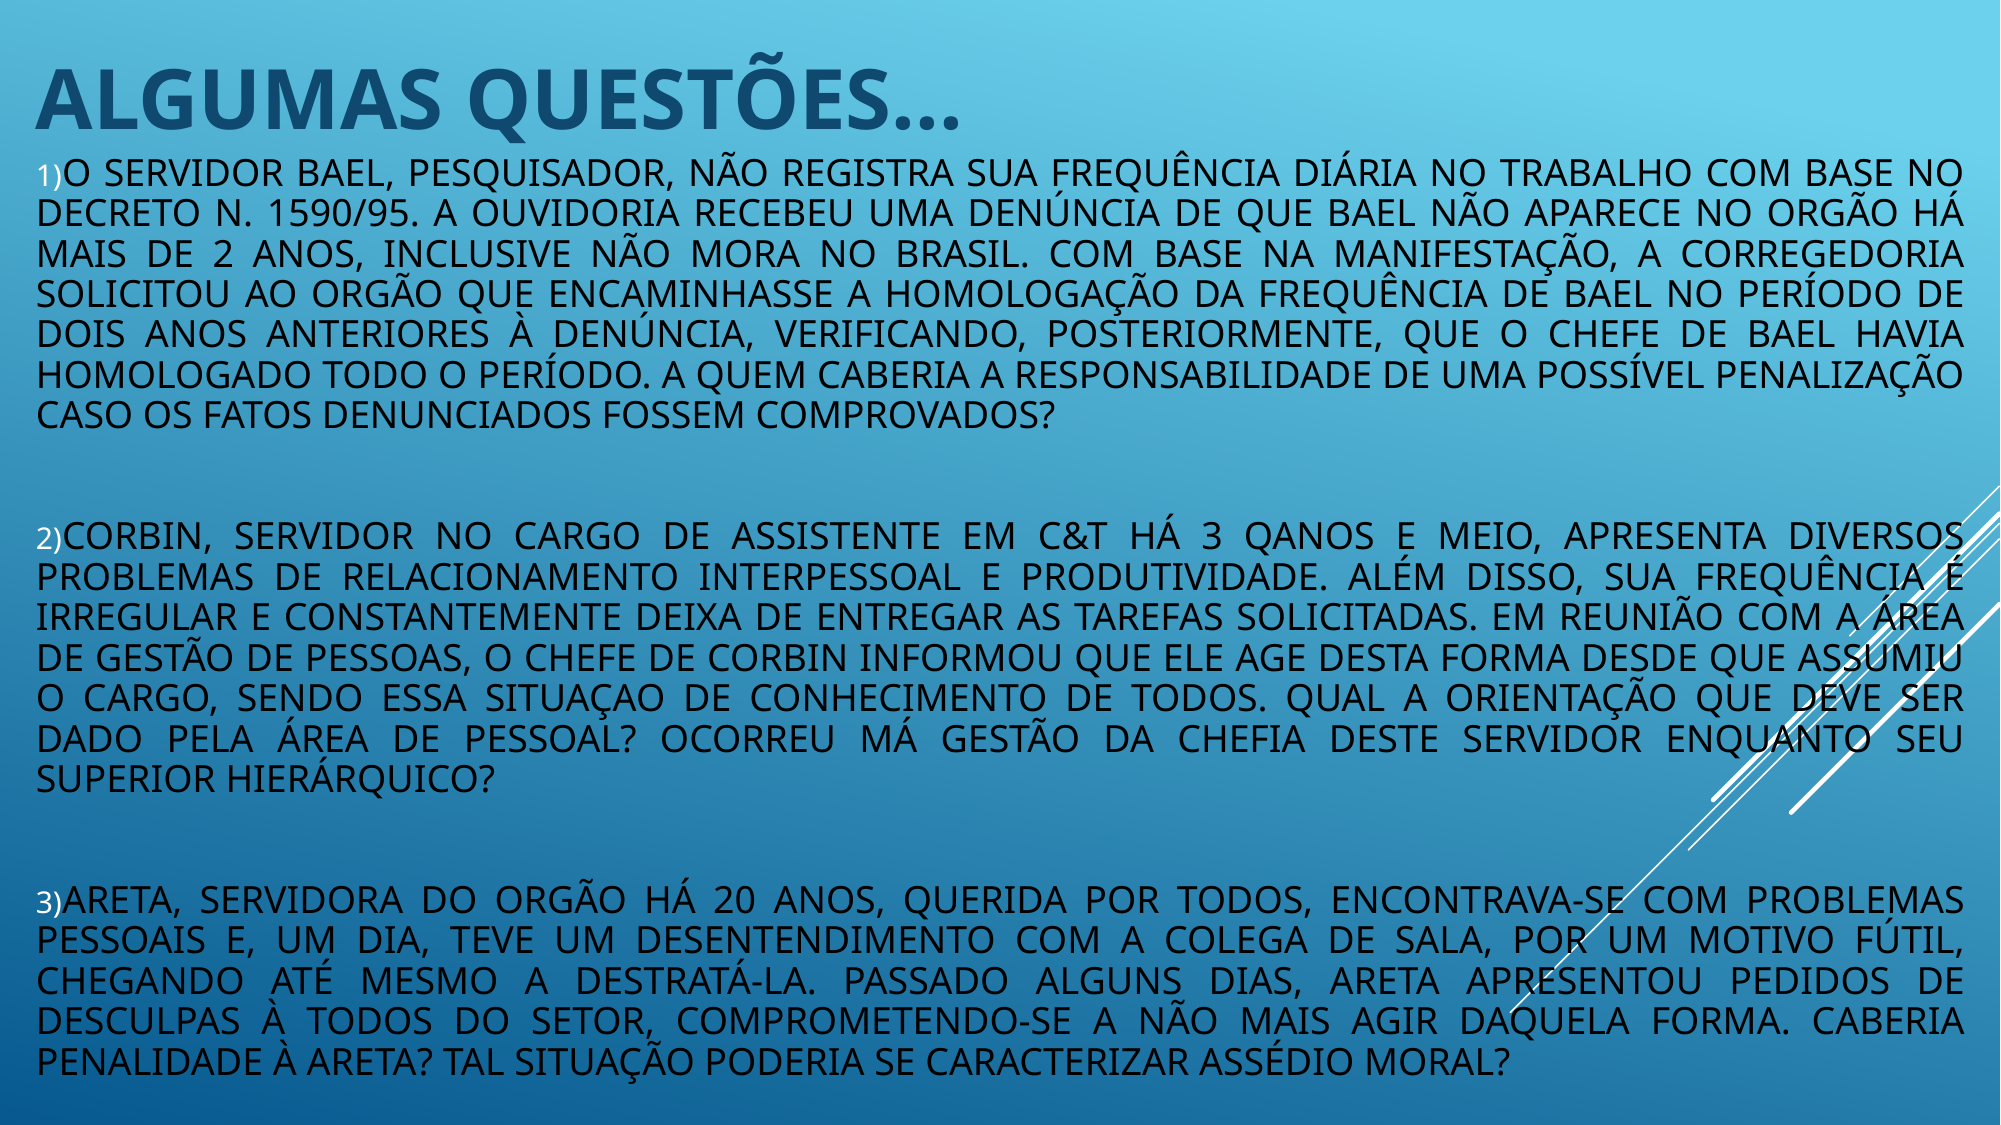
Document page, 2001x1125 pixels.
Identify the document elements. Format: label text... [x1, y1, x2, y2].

text_box ALGUMAS QUESTÕES... O SERVIDOR BAEL, PESQUISADOR, NÃO REGISTRA SUA FREQUÊNCIA DIÁRIA NO TRABALHO COM BASE NO DECRETO N. 1590/95. A OUVIDORIA RECEBEU UMA DENÚNCIA DE QUE BAEL NÃO APARECE NO ORGÃO HÁ MAIS DE 2 ANOS, INCLUSIVE NÃO MORA NO BRASIL. COM BASE NA MANIFESTAÇÃO, A CORREGEDORIA SOLICITOU AO ORGÃO QUE ENCAMINHASSE A HOMOLOGAÇÃO DA FREQUÊNCIA DE BAEL NO PERÍODO DE DOIS ANOS ANTERIORES À DENÚNCIA, VERIFICANDO, POSTERIORMENTE, QUE O CHEFE DE BAEL HAVIA HOMOLOGADO TODO O PERÍODO. A QUEM CABERIA A RESPONSABILIDADE DE UMA POSSÍVEL PENALIZAÇÃO CASO OS FATOS DENUNCIADOS FOSSEM COMPROVADOS? CORBIN, SERVIDOR NO CARGO DE ASSISTENTE EM C&T HÁ 3 QANOS E MEIO, APRESENTA DIVERSOS PROBLEMAS DE RELACIONAMENTO INTERPESSOAL E PRODUTIVIDADE. ALÉM DISSO, SUA FREQUÊNCIA É IRREGULAR E CONSTANTEMENTE DEIXA DE ENTREGAR AS TAREFAS SOLICITADAS. EM REUNIÃO COM A ÁREA DE GESTÃO DE PESSOAS, O CHEFE DE CORBIN INFORMOU QUE ELE AGE DESTA FORMA DESDE QUE ASSUMIU O CARGO, SENDO ESSA SITUAÇAO DE CONHECIMENTO DE TODOS. QUAL A ORIENTAÇÃO QUE DEVE SER DADO PELA ÁREA DE PESSOAL? OCORREU MÁ GESTÃO DA CHEFIA DESTE SERVIDOR ENQUANTO SEU SUPERIOR HIERÁRQUICO? ARETA, SERVIDORA DO ORGÃO HÁ 20 ANOS, QUERIDA POR TODOS, ENCONTRAVA-SE COM PROBLEMAS PESSOAIS E, UM DIA, TEVE UM DESENTENDIMENTO COM A COLEGA DE SALA, POR UM MOTIVO FÚTIL, CHEGANDO ATÉ MESMO A DESTRATÁ-LA. PASSADO ALGUNS DIAS, ARETA APRESENTOU PEDIDOS DE DESCULPAS À TODOS DO SETOR, COMPROMETENDO-SE A NÃO MAIS AGIR DAQUELA FORMA. CABERIA PENALIDADE À ARETA? TAL SITUAÇÃO PODERIA SE CARACTERIZAR ASSÉDIO MORAL? [21, 38, 1981, 1125]
